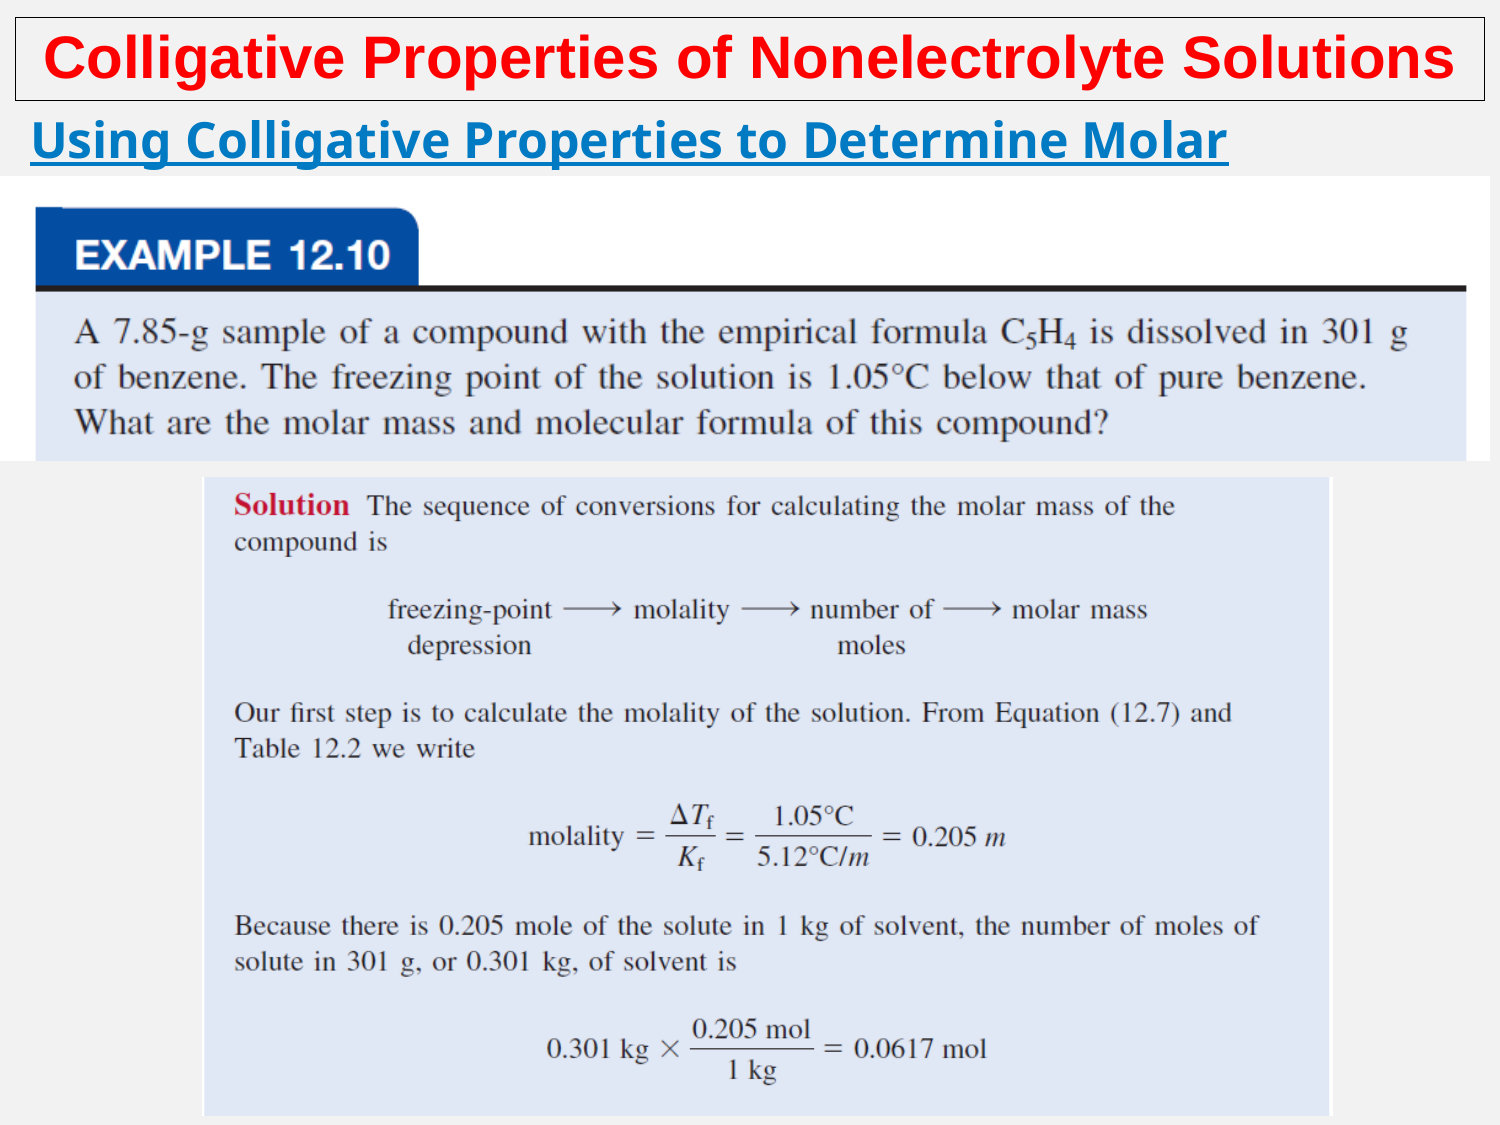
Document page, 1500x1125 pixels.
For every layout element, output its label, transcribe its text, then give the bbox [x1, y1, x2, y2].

title Colligative Properties of Nonelectrolyte Solutions [15, 17, 1485, 101]
picture [202, 477, 1333, 1116]
picture [0, 176, 1490, 461]
text_box Using Colligative Properties to Determine Molar Mass [15, 100, 1333, 176]
